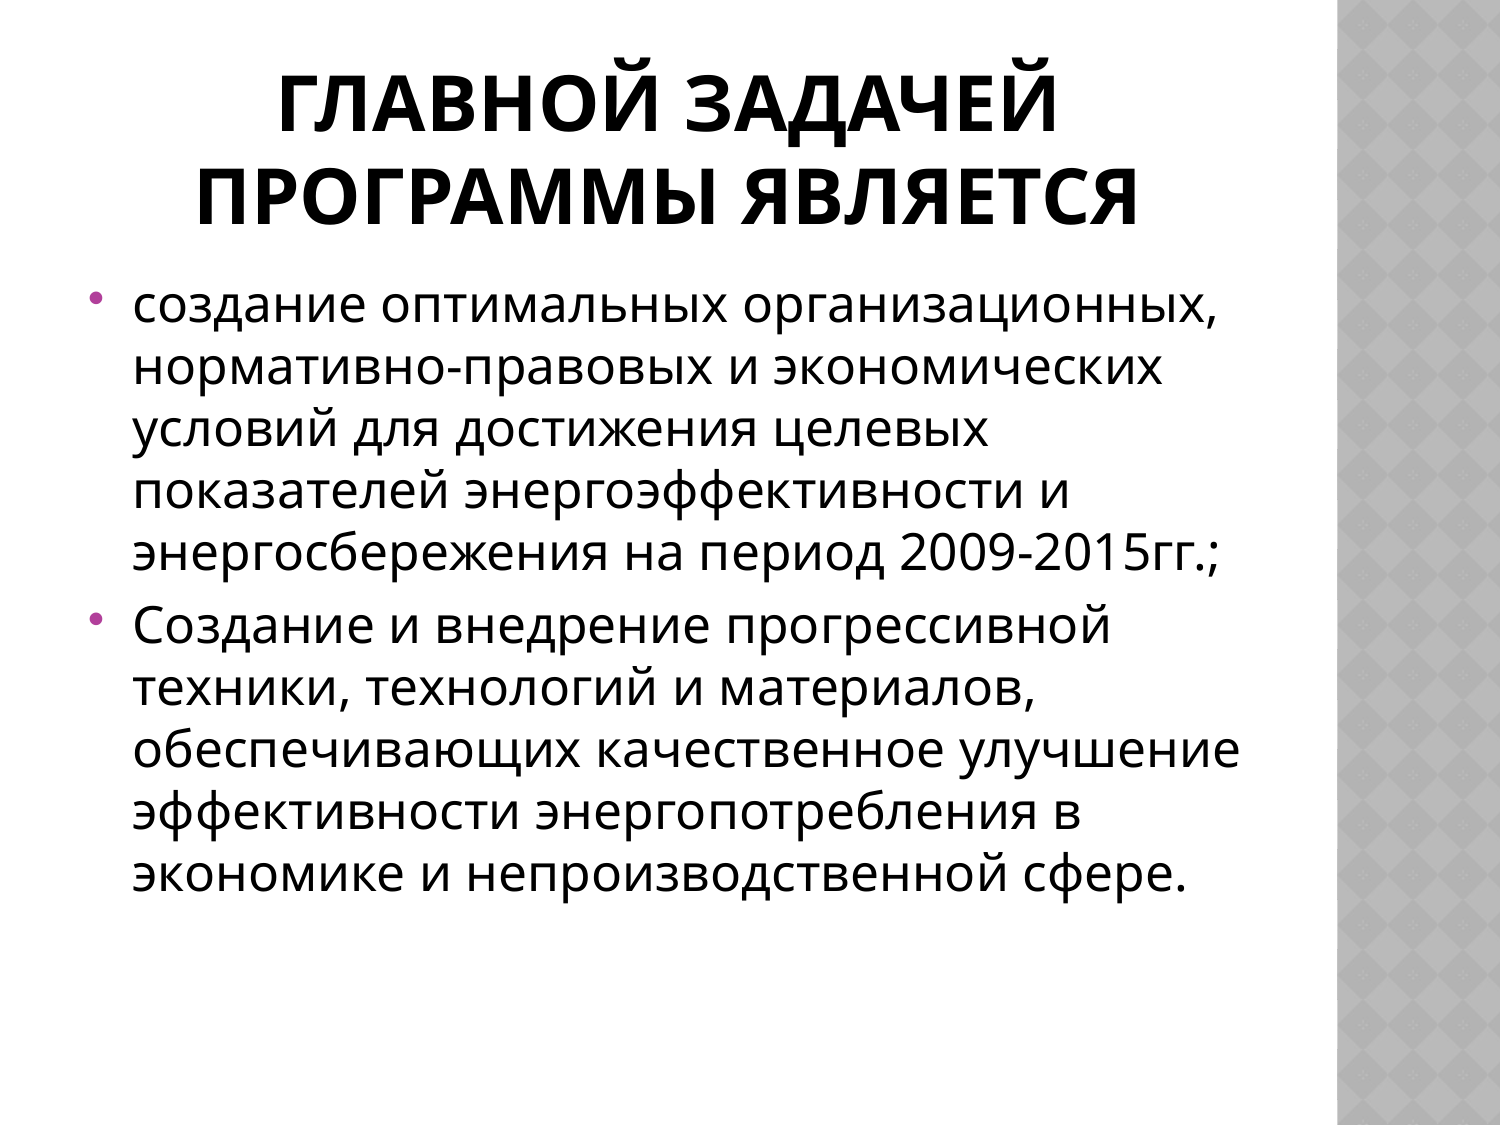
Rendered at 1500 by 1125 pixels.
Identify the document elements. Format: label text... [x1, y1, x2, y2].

title Главной задачей Программы является [75, 52, 1263, 240]
table_cell 3 [1337, 0, 1500, 1125]
list создание оптимальных организационных, нормативно-правовых и экономических условий для достижения целевых показателей энергоэффективности и энергосбережения на период 2009-2015гг.; Создание и внедрение прогрессивной техники, технологий и материалов, обеспечивающих качественное улучшение эффективности энергопотребления в экономике и непроизводственной сфере. [75, 264, 1263, 1059]
